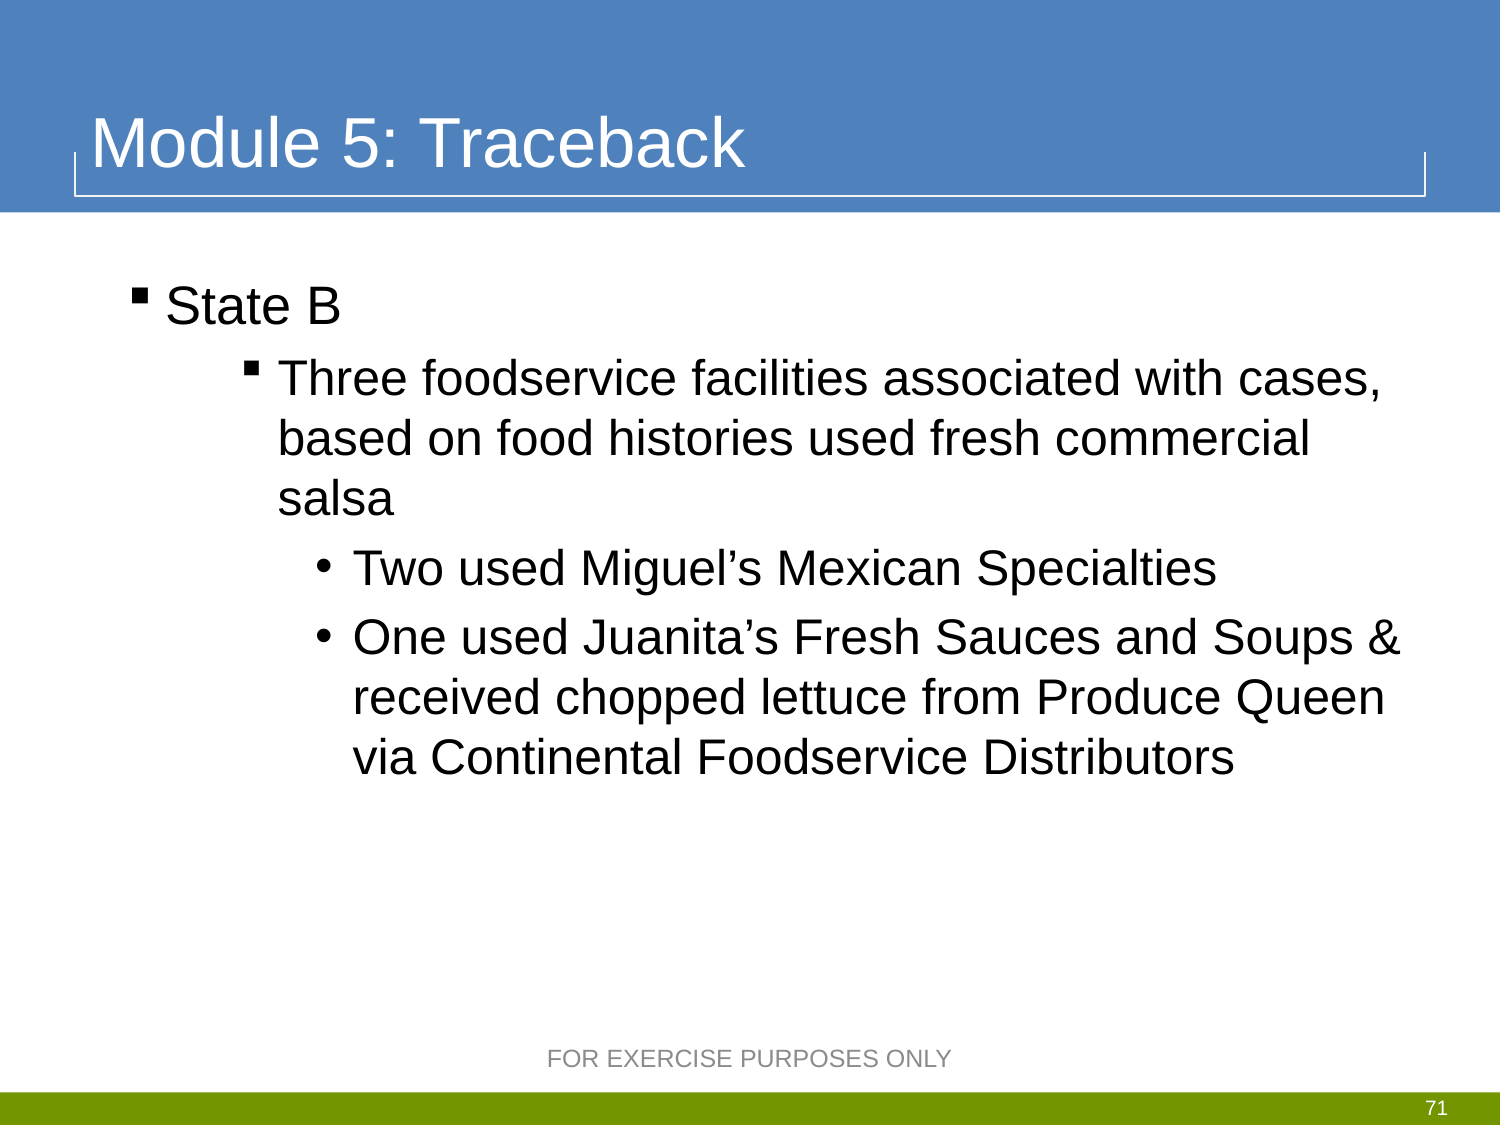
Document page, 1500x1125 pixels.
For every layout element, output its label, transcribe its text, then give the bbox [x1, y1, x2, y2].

title Module 5: Traceback [74, 44, 1426, 233]
footer FOR EXERCISE PURPOSES ONLY [512, 1042, 988, 1103]
list State B Three foodservice facilities associated with cases, based on food histories used fresh commercial salsa Two used Miguel’s Mexican Specialties One used Juanita’s Fresh Sauces and Soups & received chopped lettuce from Produce Queen via Continental Foodservice Distributors [74, 262, 1426, 1006]
